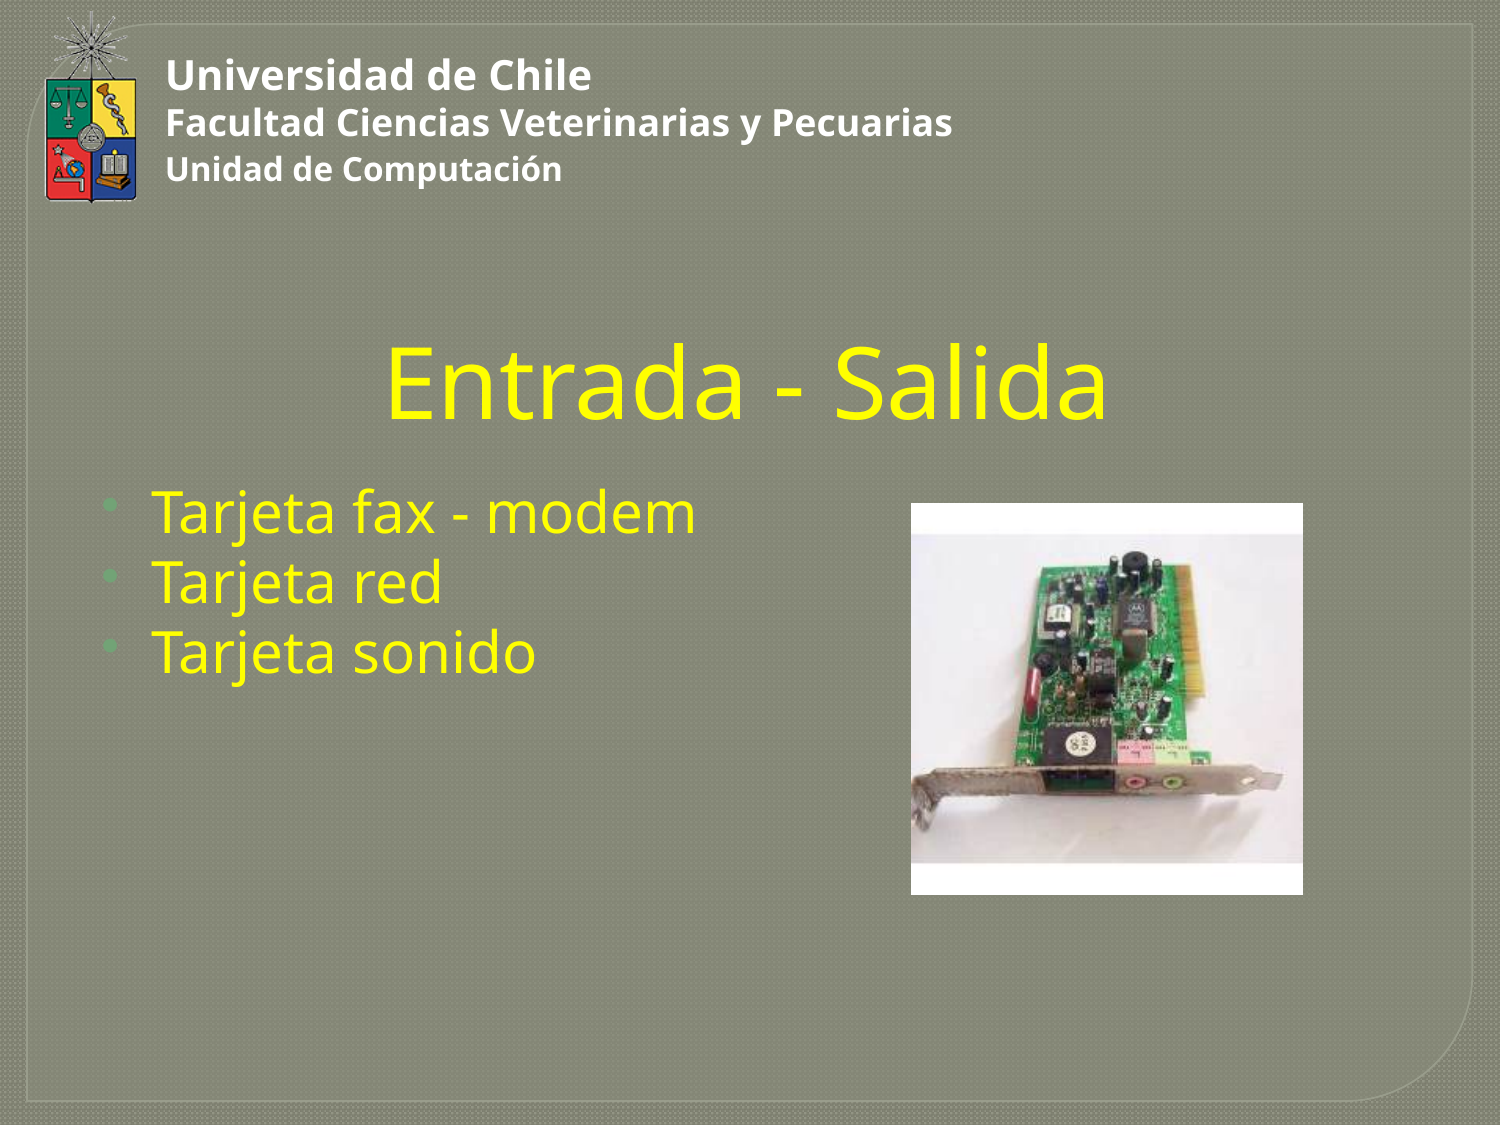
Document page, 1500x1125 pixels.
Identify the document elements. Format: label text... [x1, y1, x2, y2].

list Tarjeta fax - modem Tarjeta red Tarjeta sonido [88, 467, 751, 931]
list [911, 503, 1303, 895]
title Entrada - Salida [88, 220, 1424, 448]
picture [41, 11, 142, 208]
